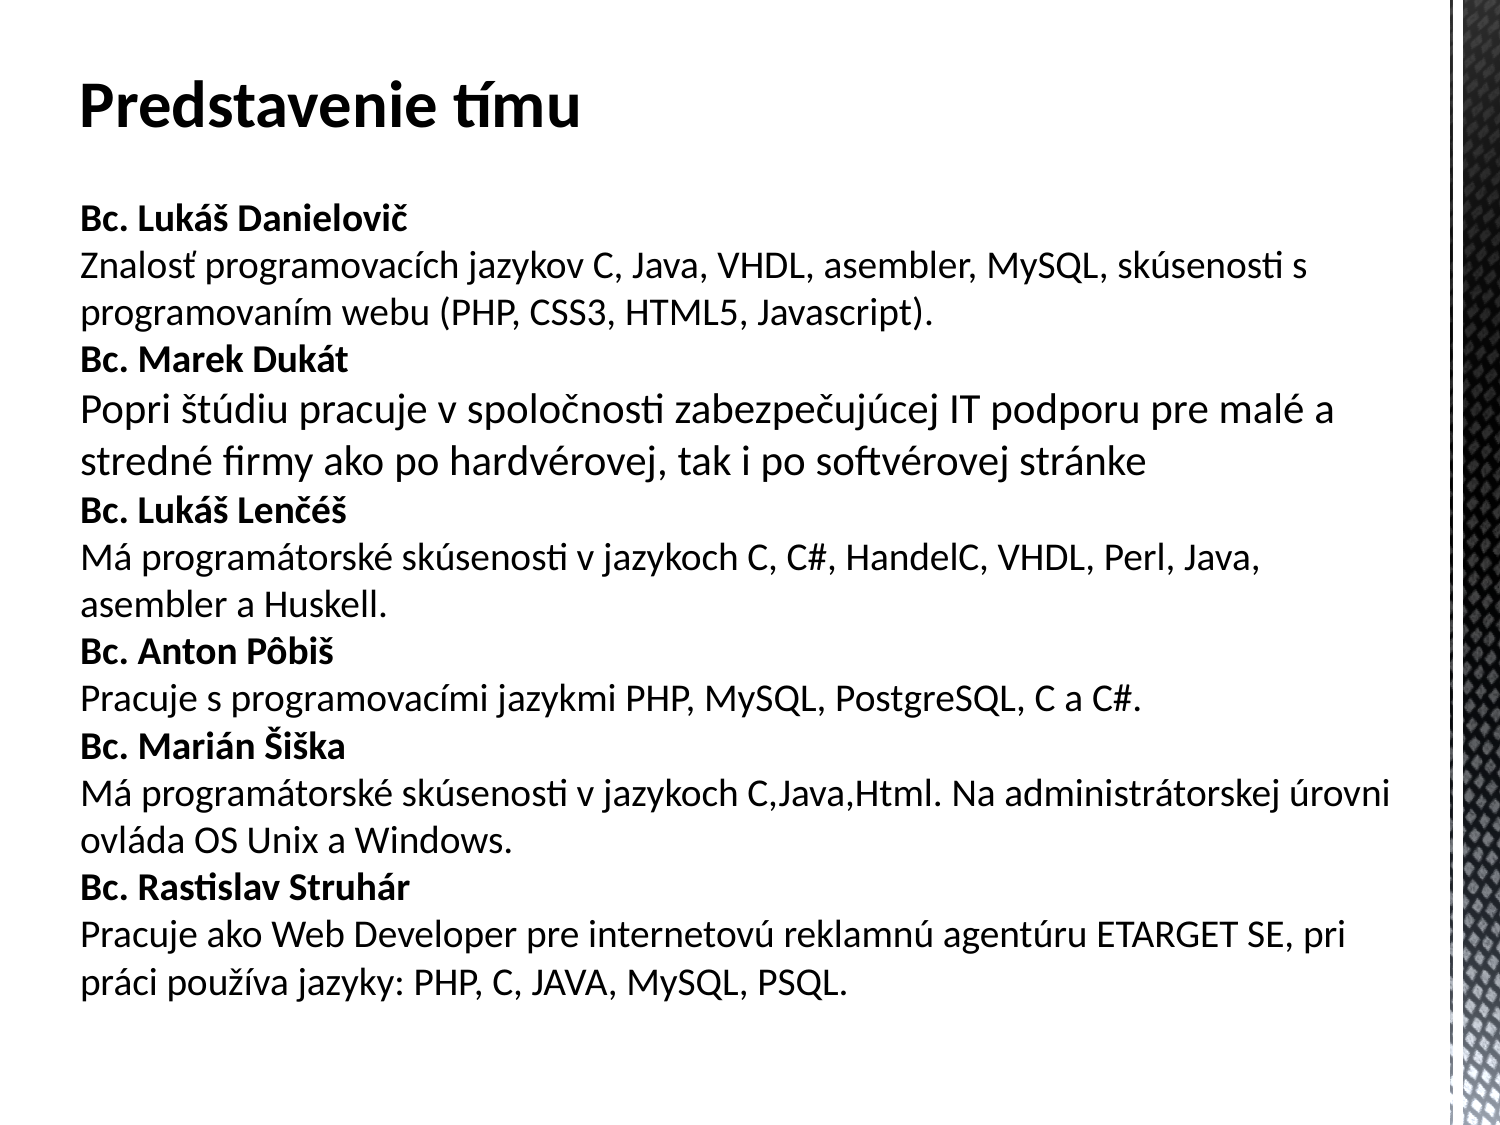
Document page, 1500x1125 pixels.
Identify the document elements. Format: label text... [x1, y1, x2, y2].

picture [1447, 0, 1500, 1125]
title Bc. Lukáš Danielovič Znalosť programovacích jazykov C, Java, VHDL, asembler, MySQL, skúsenosti s programovaním webu (PHP, CSS3, HTML5, Javascript). Bc. Marek Dukát Popri štúdiu pracuje v spoločnosti zabezpečujúcej IT podporu pre malé a stredné firmy ako po hardvérovej, tak i po softvérovej stránke Bc. Lukáš Lenčéš Má programátorské skúsenosti v jazykoch C, C#, HandelC, VHDL, Perl, Java, asembler a Huskell. Bc. Anton Pôbiš Pracuje s programovacími jazykmi PHP, MySQL, PostgreSQL, C a C#. Bc. Marián Šiška Má programátorské skúsenosti v jazykoch C,Java,Html. Na administrátorskej úrovni ovláda OS Unix a Windows. Bc. Rastislav Struhár Pracuje ako Web Developer pre internetovú reklamnú agentúru ETARGET SE, pri práci používa jazyky: PHP, C, JAVA, MySQL, PSQL. [64, 184, 1424, 1071]
text_box Predstavenie tímu [64, 53, 1294, 148]
